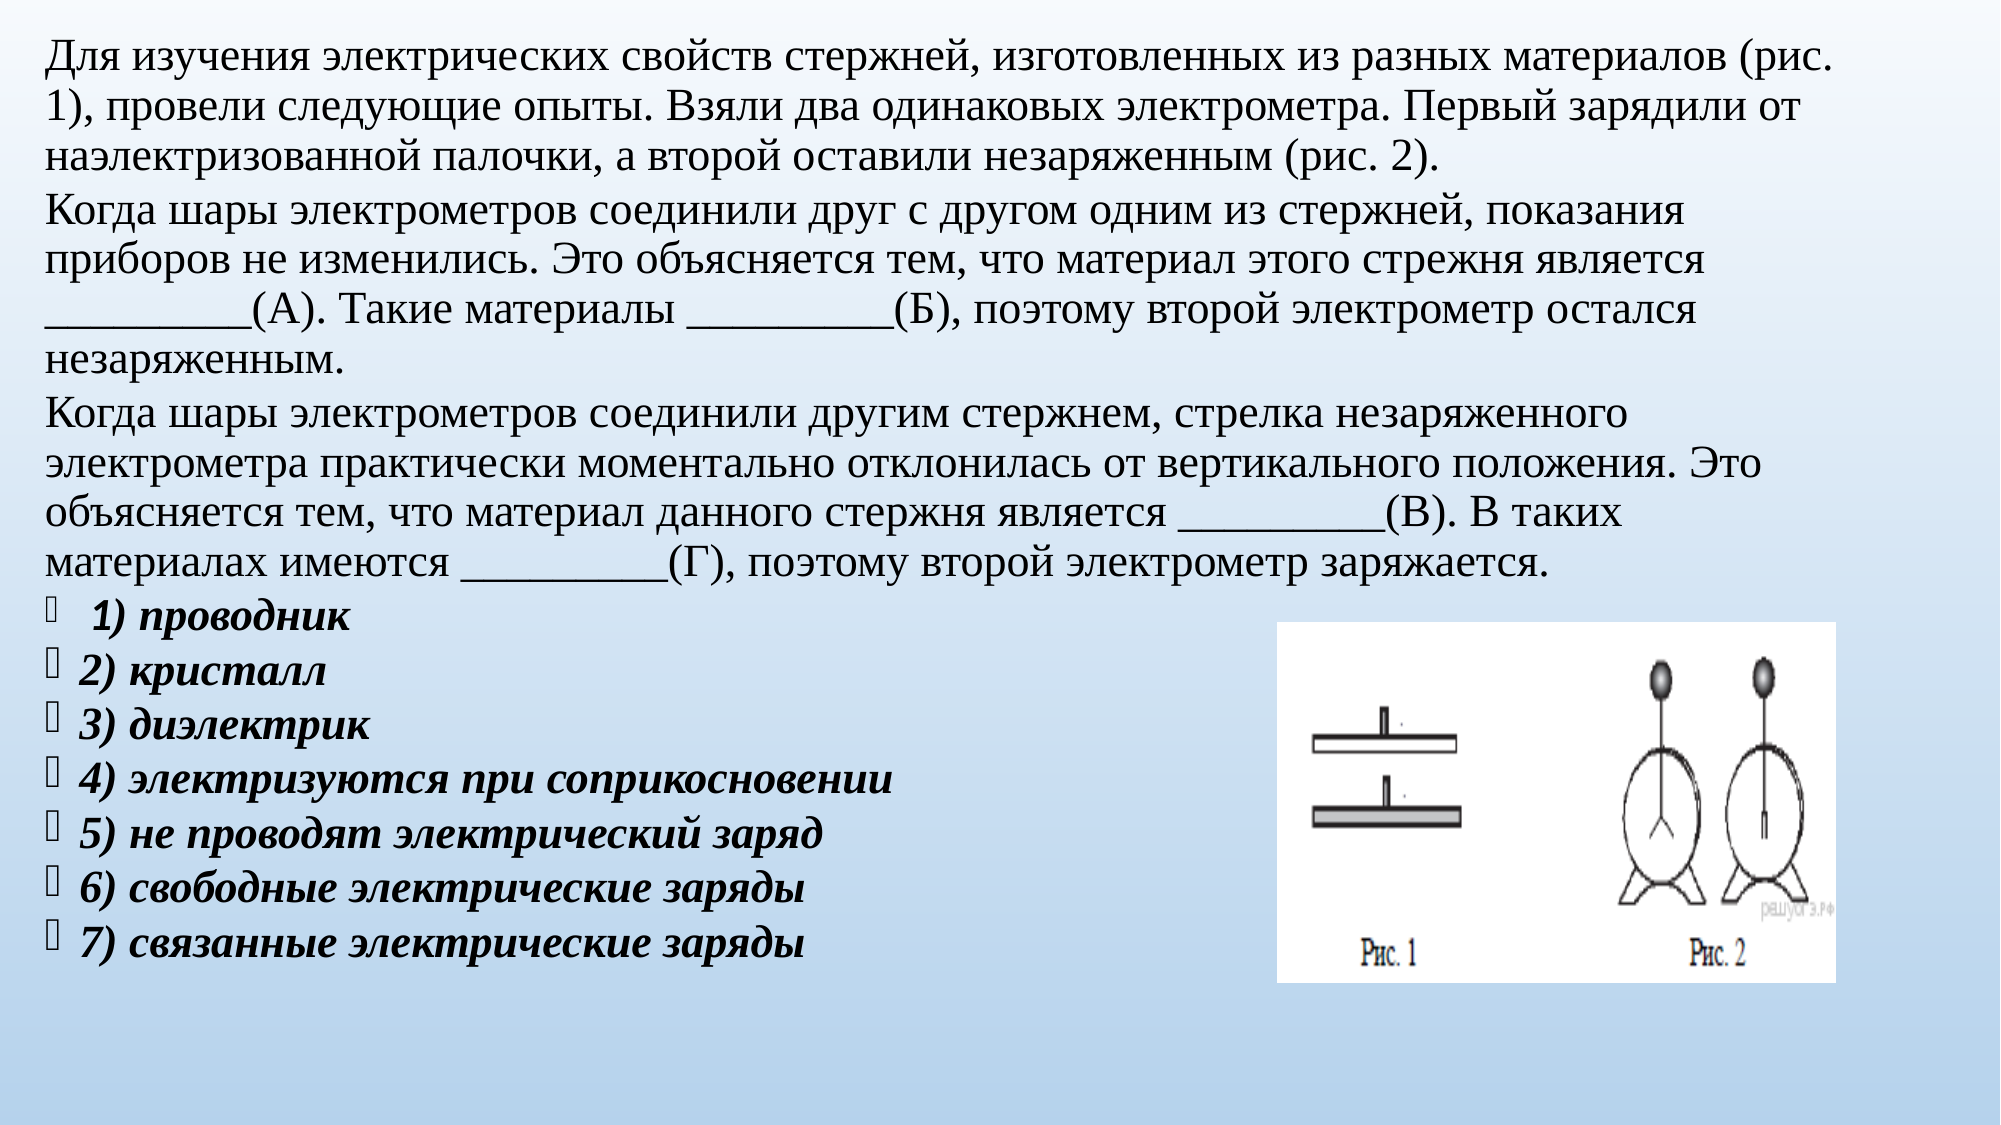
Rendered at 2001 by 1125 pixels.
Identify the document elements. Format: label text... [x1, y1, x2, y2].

list Для изучения электрических свойств стержней, изготовленных из разных материалов (рис. 1), провели следующие опыты. Взяли два одинаковых электрометра. Первый зарядили от наэлектризованной палочки, а второй оставили незаряженным (рис. 2). Когда шары электрометров соединили друг с другом одним из стержней, показания приборов не изменились. Это объясняется тем, что материал этого стрежня является _________(А). Такие материалы _________(Б), поэтому второй электрометр остался незаряженным. Когда шары электрометров соединили другим стержнем, стрелка незаряженного электрометра практически моментально отклонилась от вертикального положения. Это объясняется тем, что материал данного стержня является _________(В). В таких материалах имеются _________(Г), поэтому второй электрометр заряжается. 1) проводник 2) кристалл 3) диэлектрик 4) электризуются при соприкосновении 5) не проводят электрический заряд 6) свободные электрические заряды 7) связанные электрические заряды [29, 23, 1855, 1051]
picture [1277, 622, 1836, 983]
